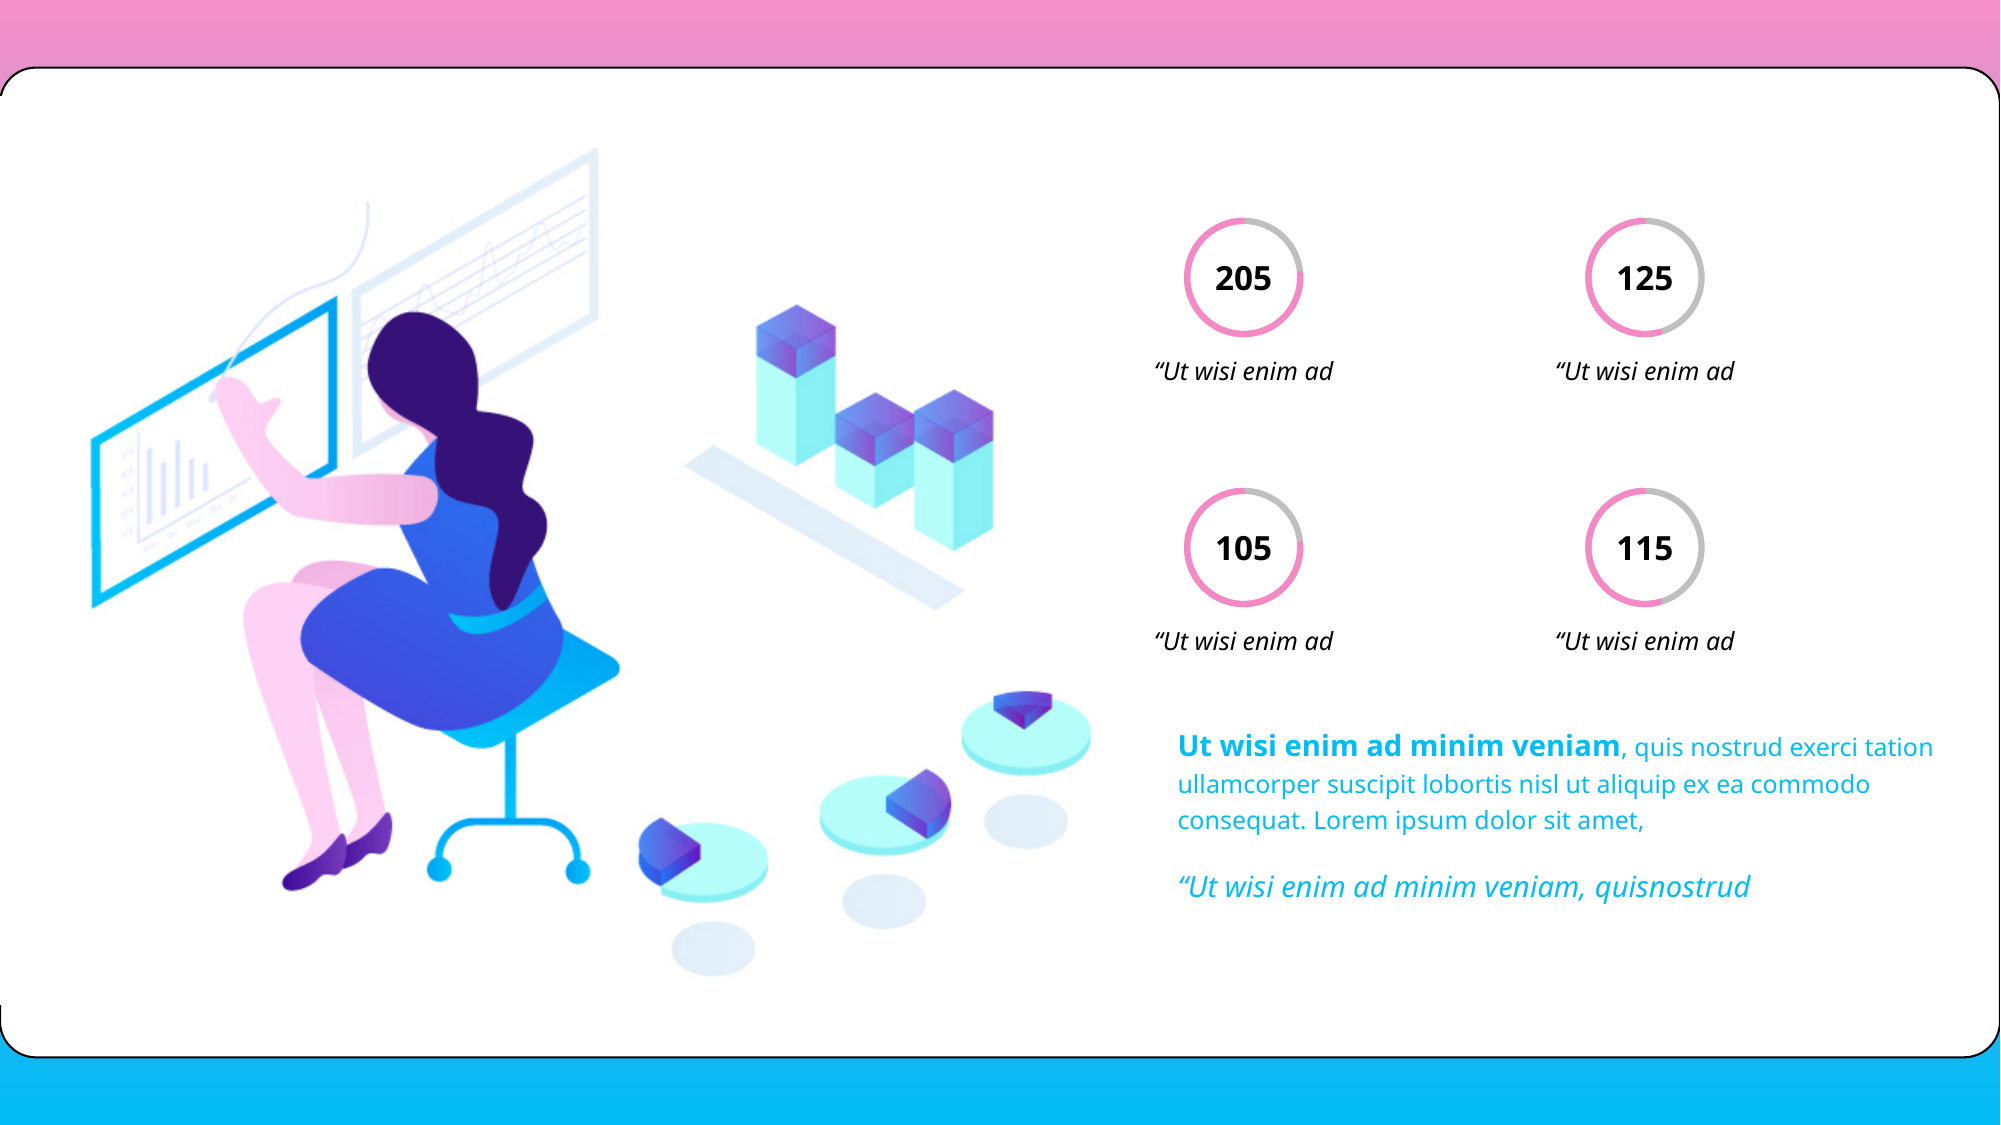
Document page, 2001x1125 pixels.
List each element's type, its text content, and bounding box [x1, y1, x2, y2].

text_box “Ut wisi enim ad minim veniam, quisnostrud [1212, 861, 1830, 955]
text_box Ut wisi enim ad minim veniam, quis nostrud exerci tation ullamcorper suscipit lobortis nisl ut aliquip ex ea commodo consequat. Lorem ipsum dolor sit amet, [1212, 713, 1957, 842]
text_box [1133, 490, 1355, 661]
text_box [1534, 490, 1756, 661]
text_box [0, 66, 2000, 1059]
picture [0, 96, 1212, 1006]
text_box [1133, 220, 1355, 391]
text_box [1534, 220, 1756, 391]
